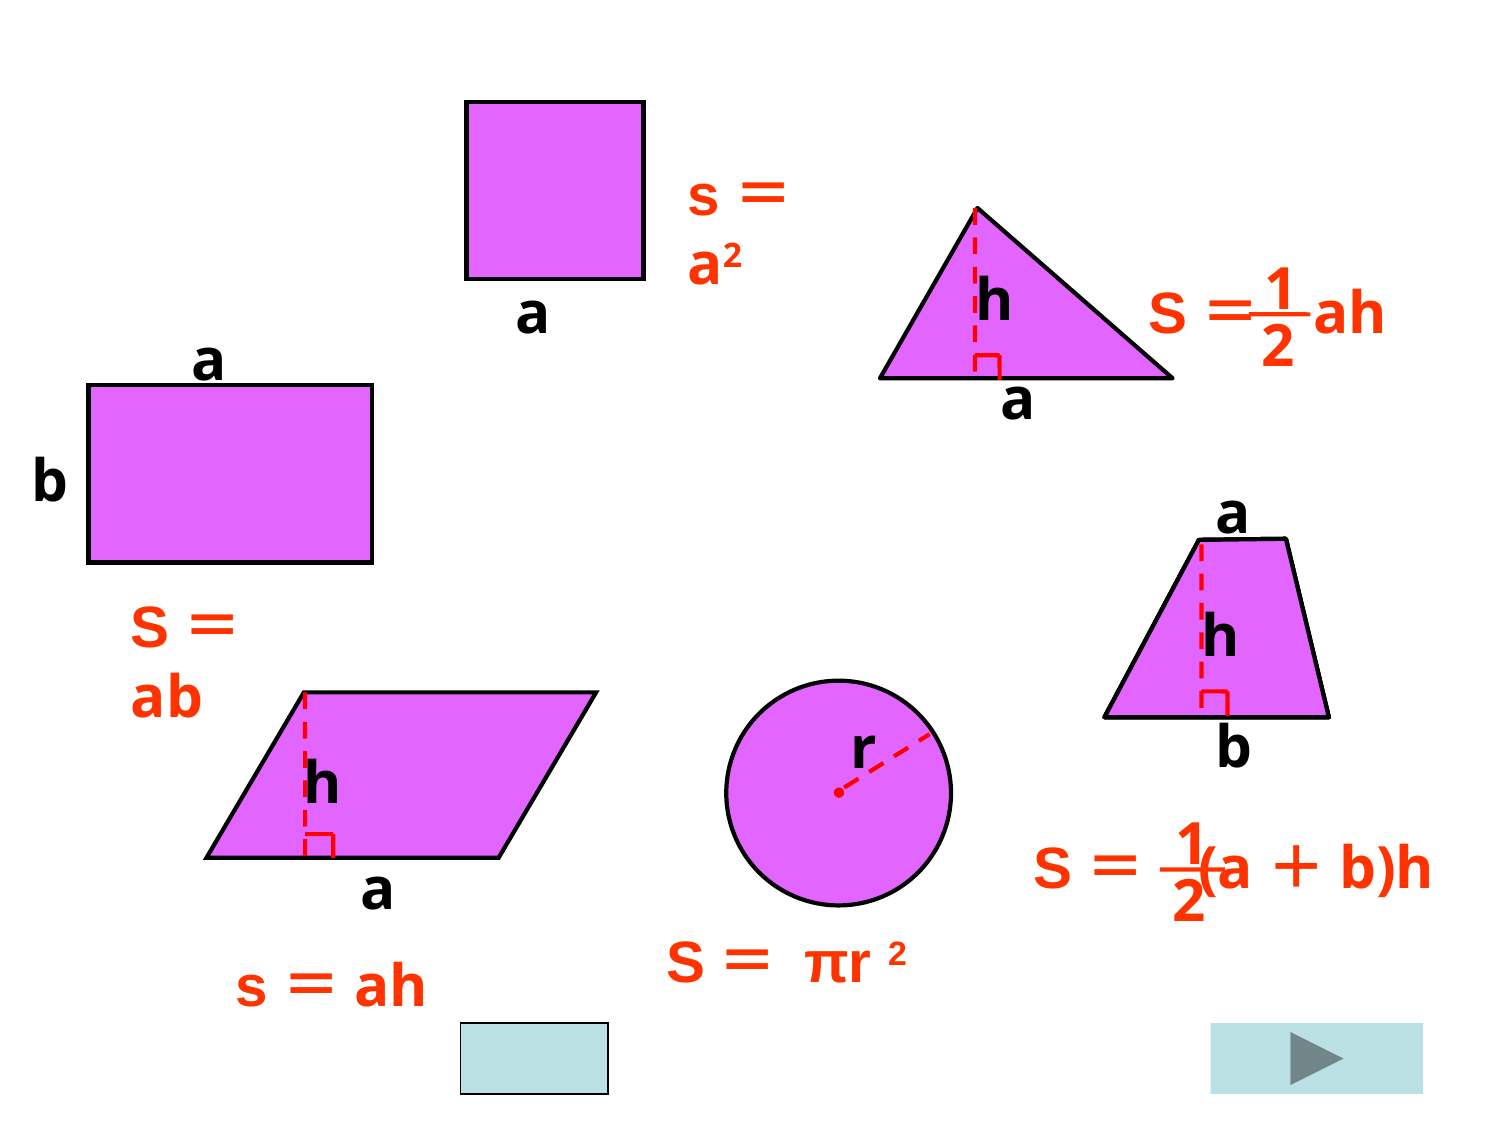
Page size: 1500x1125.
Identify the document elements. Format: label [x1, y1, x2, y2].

text_box [1210, 1023, 1424, 1094]
text_box [318, 385, 372, 563]
text_box [879, 235, 962, 379]
text_box [17, 314, 318, 667]
text_box [962, 208, 1389, 439]
text_box [460, 1022, 609, 1094]
text_box [930, 727, 952, 859]
text_box [655, 702, 930, 1003]
text_box [1045, 467, 1423, 941]
text_box [772, 680, 905, 702]
text_box [443, 692, 597, 858]
text_box [466, 101, 644, 279]
text_box [206, 834, 220, 858]
text_box [220, 692, 443, 1026]
text_box [501, 148, 857, 353]
